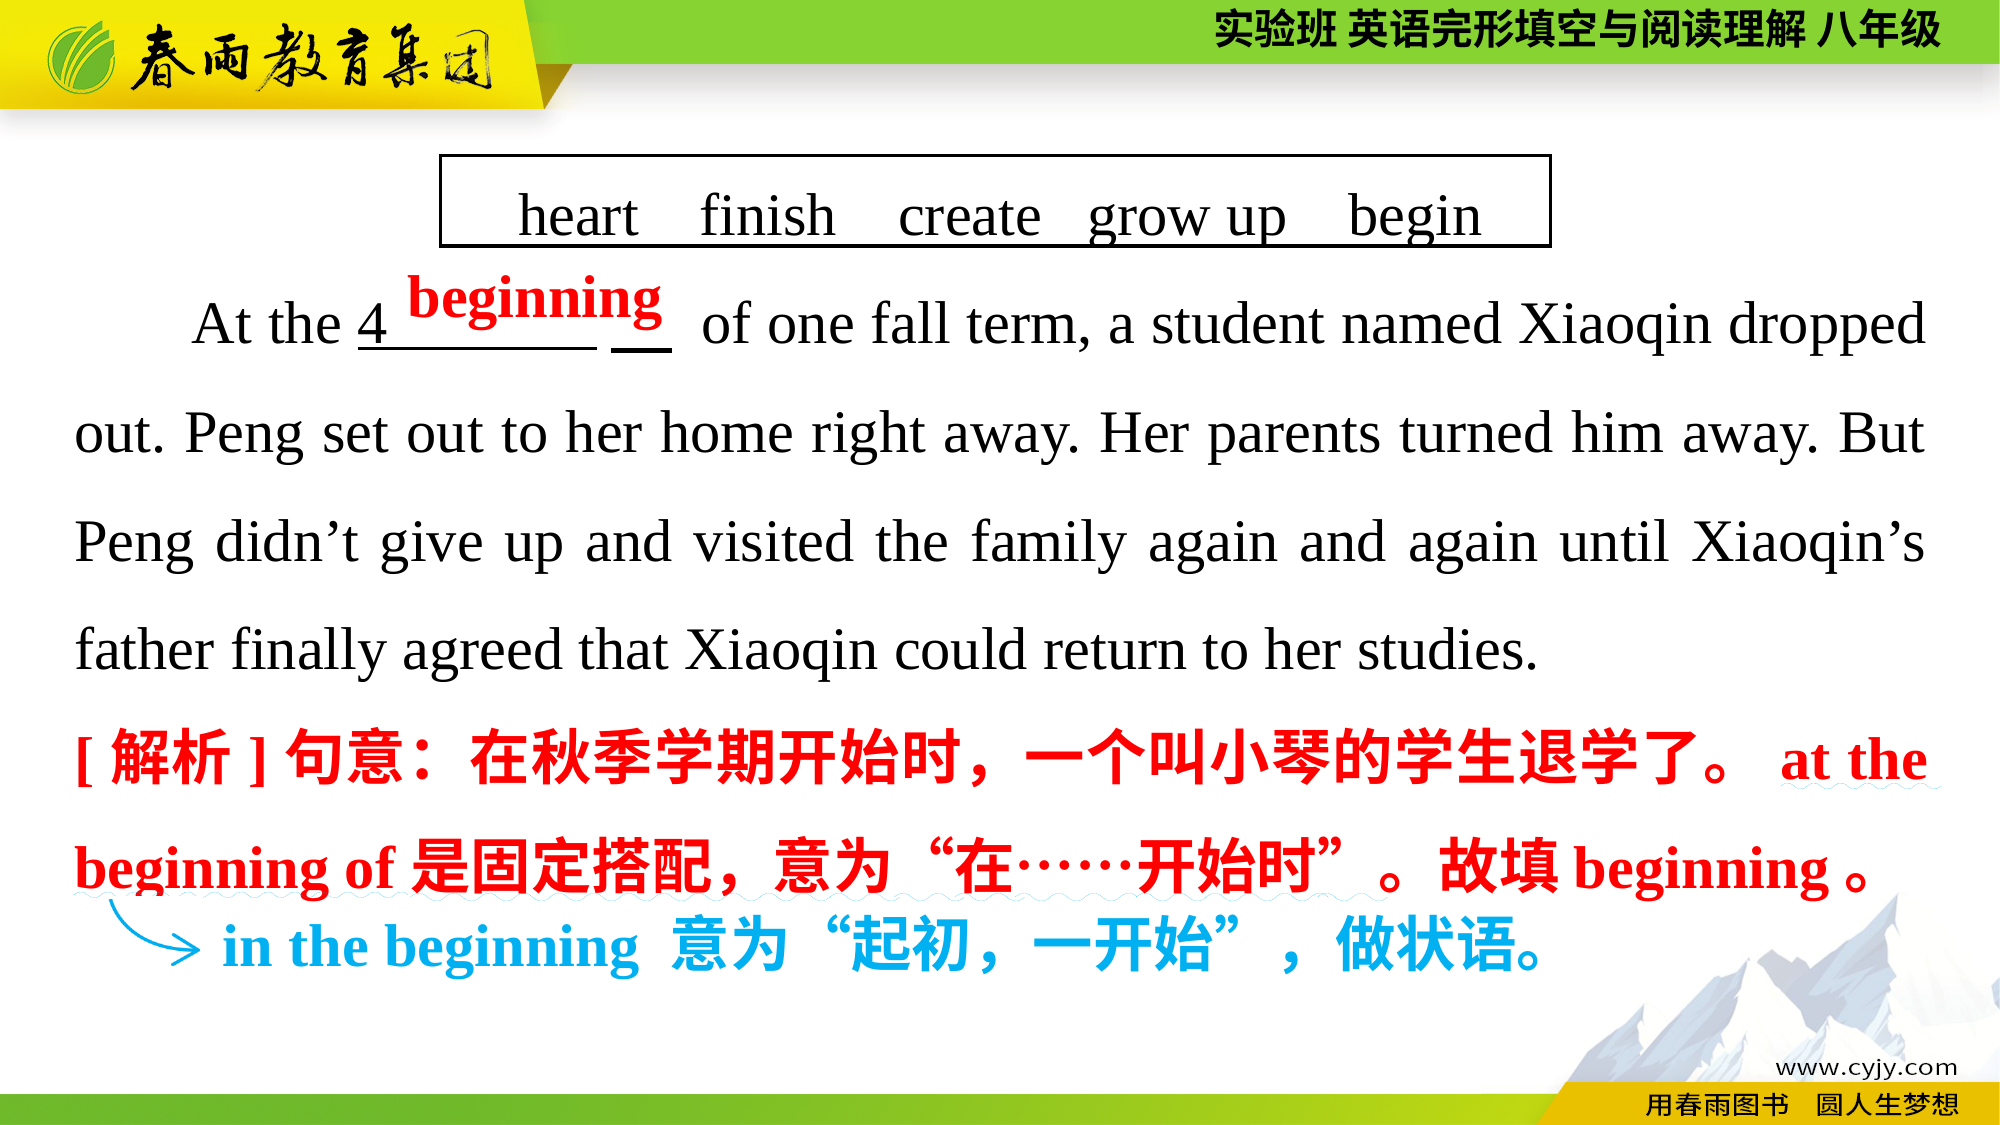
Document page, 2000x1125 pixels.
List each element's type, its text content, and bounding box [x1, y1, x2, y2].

text_box in the beginning 意为“起初，一开始”，做状语。 [207, 898, 2000, 986]
picture [1641, 890, 1657, 898]
text_box [440, 155, 1551, 246]
picture [0, 0, 2000, 1125]
picture [1645, 863, 1653, 876]
picture [1810, 863, 1818, 876]
text_box beginning [392, 250, 679, 338]
picture [1806, 890, 1822, 898]
list heart finish create grow up begin At the 4 of one fall term, a student named Xiaoqin dropped out. Peng set out to her home right away. Her parents turned him away. But Peng didn’t give up and visited the family again and again until Xiaoqin’s father finally agreed that Xiaoqin could return to her studies. [59, 131, 1944, 696]
